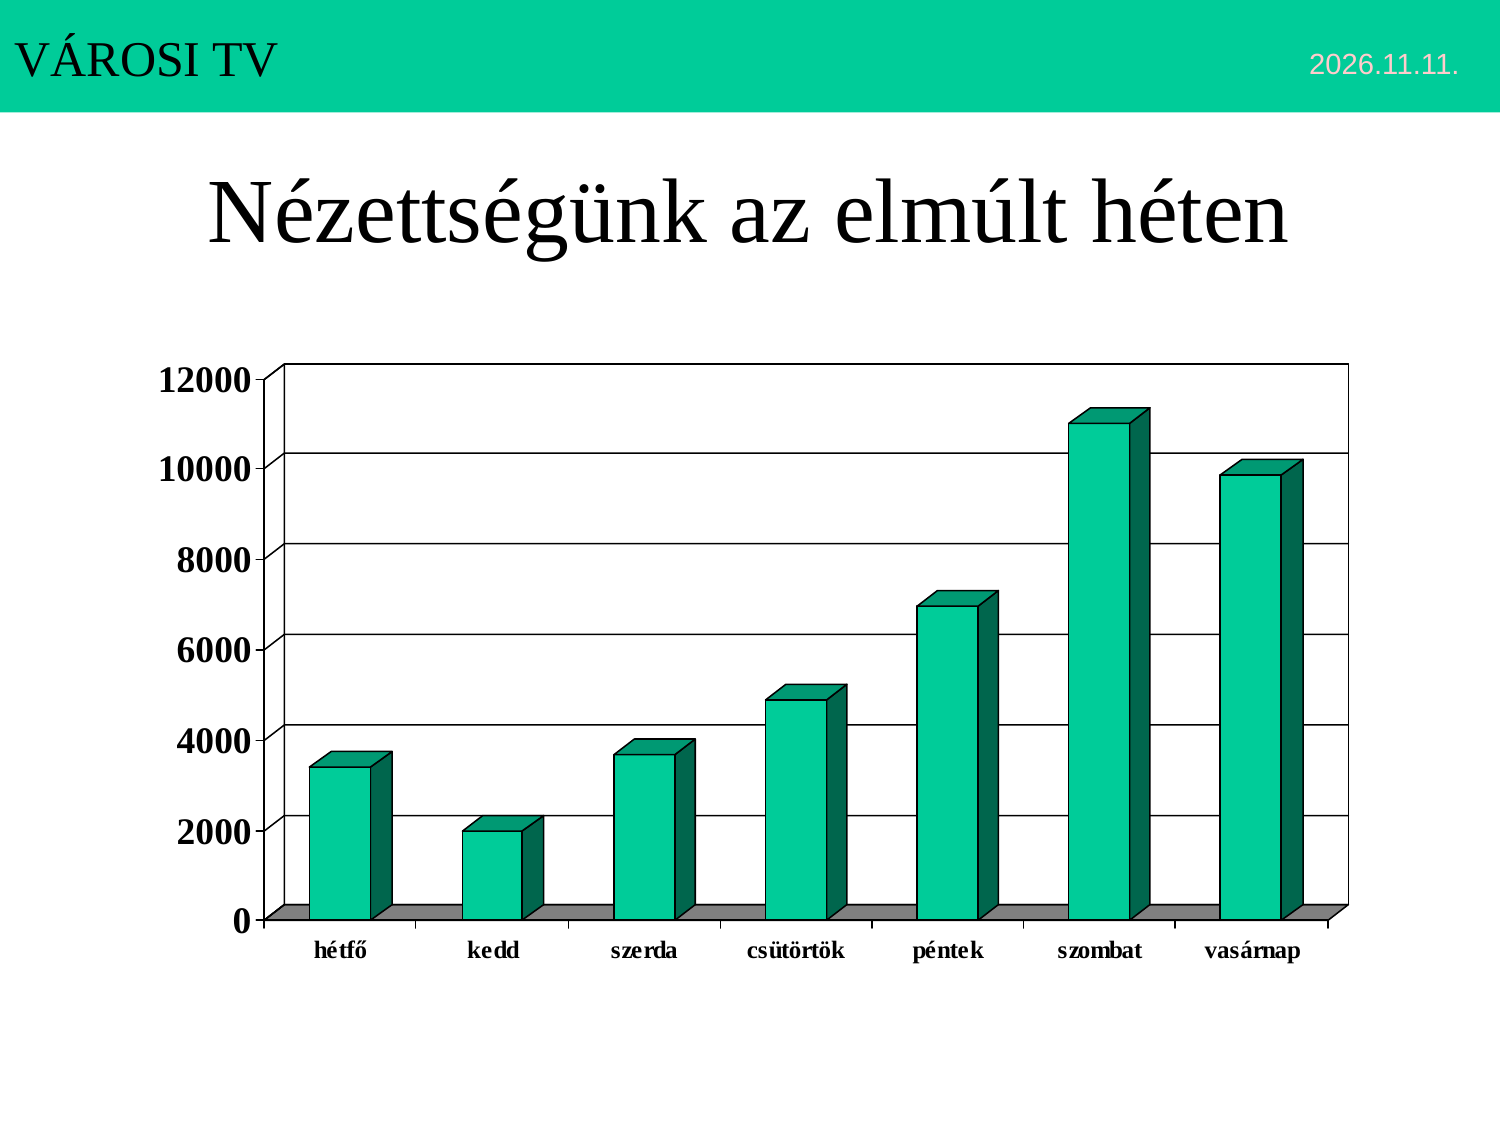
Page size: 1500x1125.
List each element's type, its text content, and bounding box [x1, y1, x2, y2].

title Nézettségünk az elmúlt héten [112, 124, 1388, 288]
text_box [112, 324, 1388, 1001]
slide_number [1162, 37, 1476, 113]
